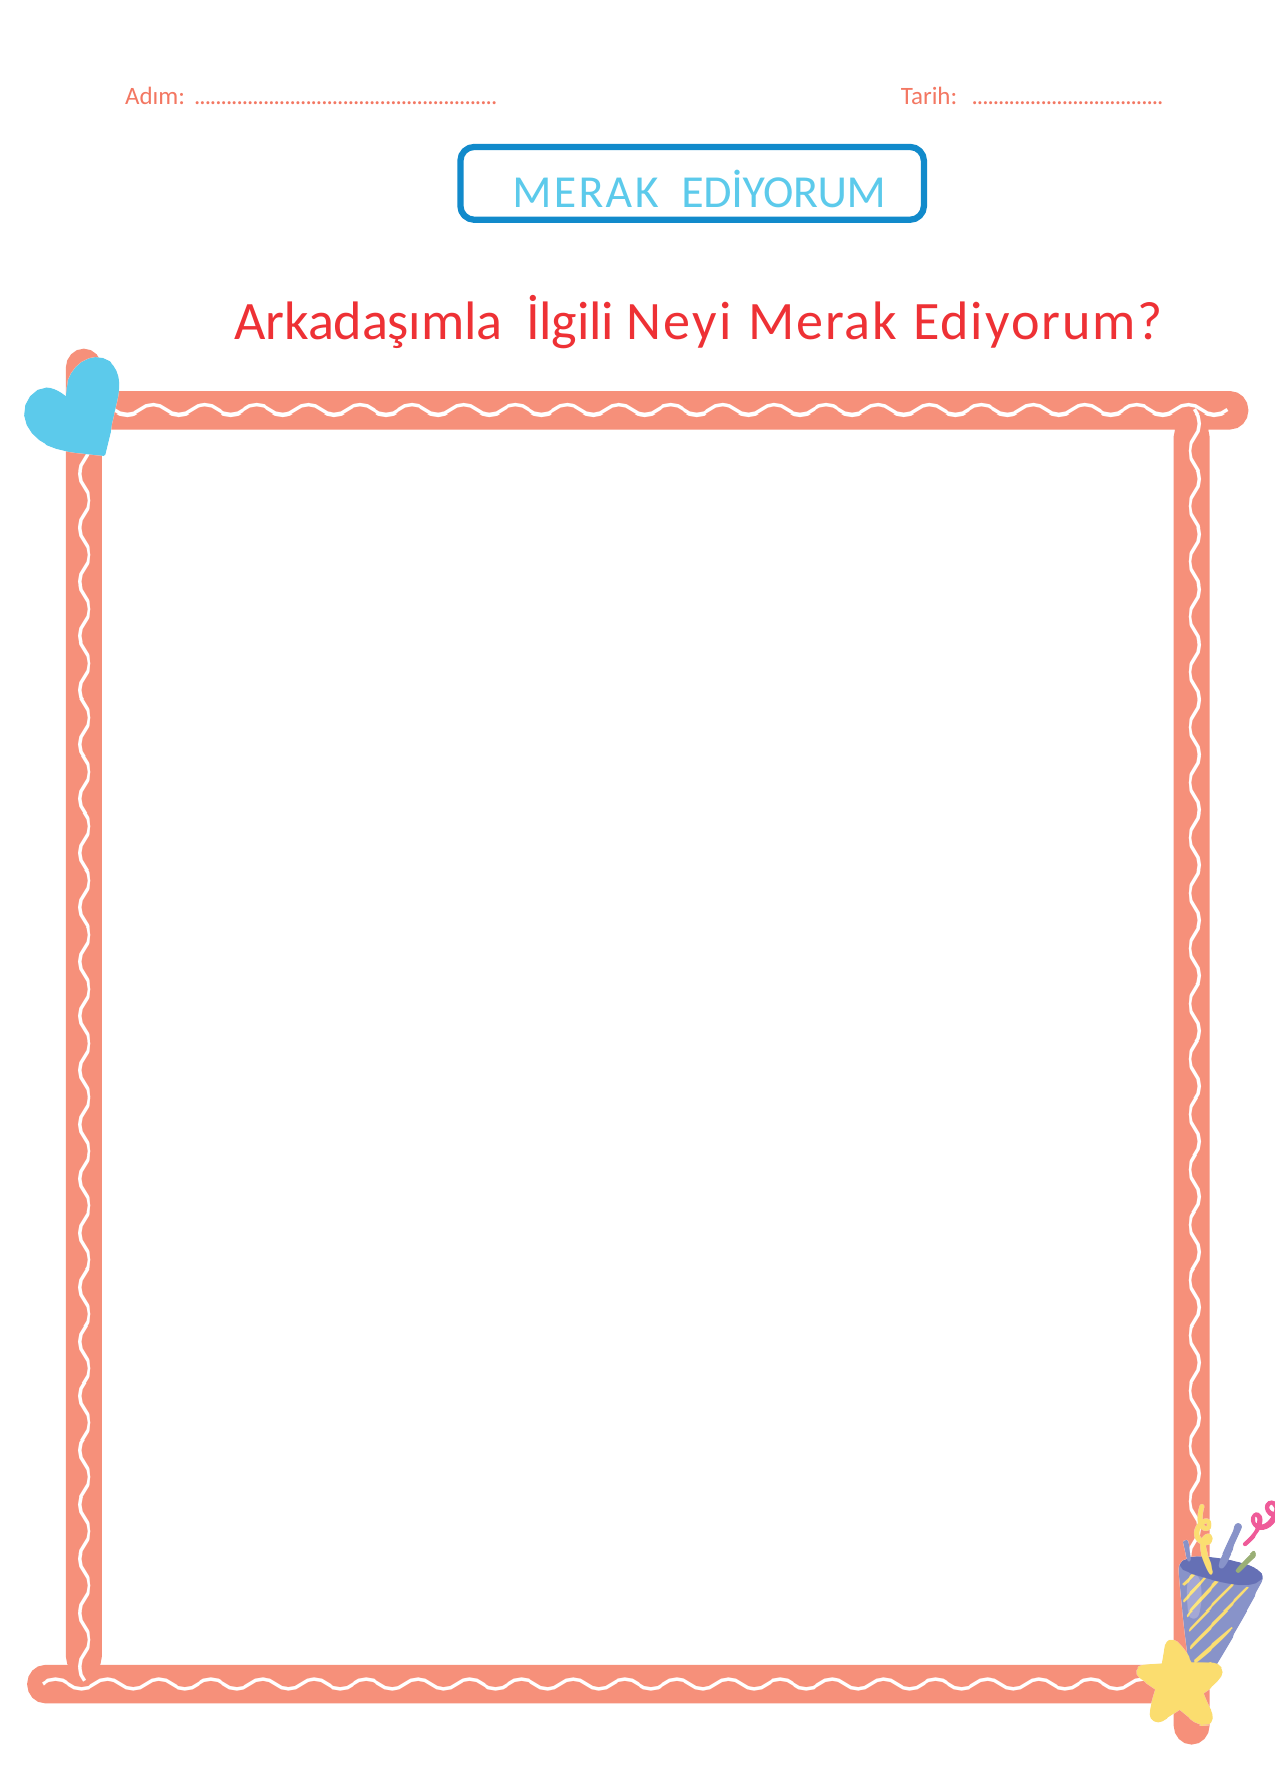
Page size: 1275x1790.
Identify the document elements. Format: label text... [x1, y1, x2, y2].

text_box Adım: ......................................................... [122, 77, 505, 110]
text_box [24, 348, 1275, 1745]
text_box [460, 146, 924, 159]
text_box Tarih: .................................... [898, 77, 1171, 110]
text_box MERAK EDİYORUM Arkadaşımla İlgili Neyi Merak Ediyorum? [143, 159, 1257, 347]
